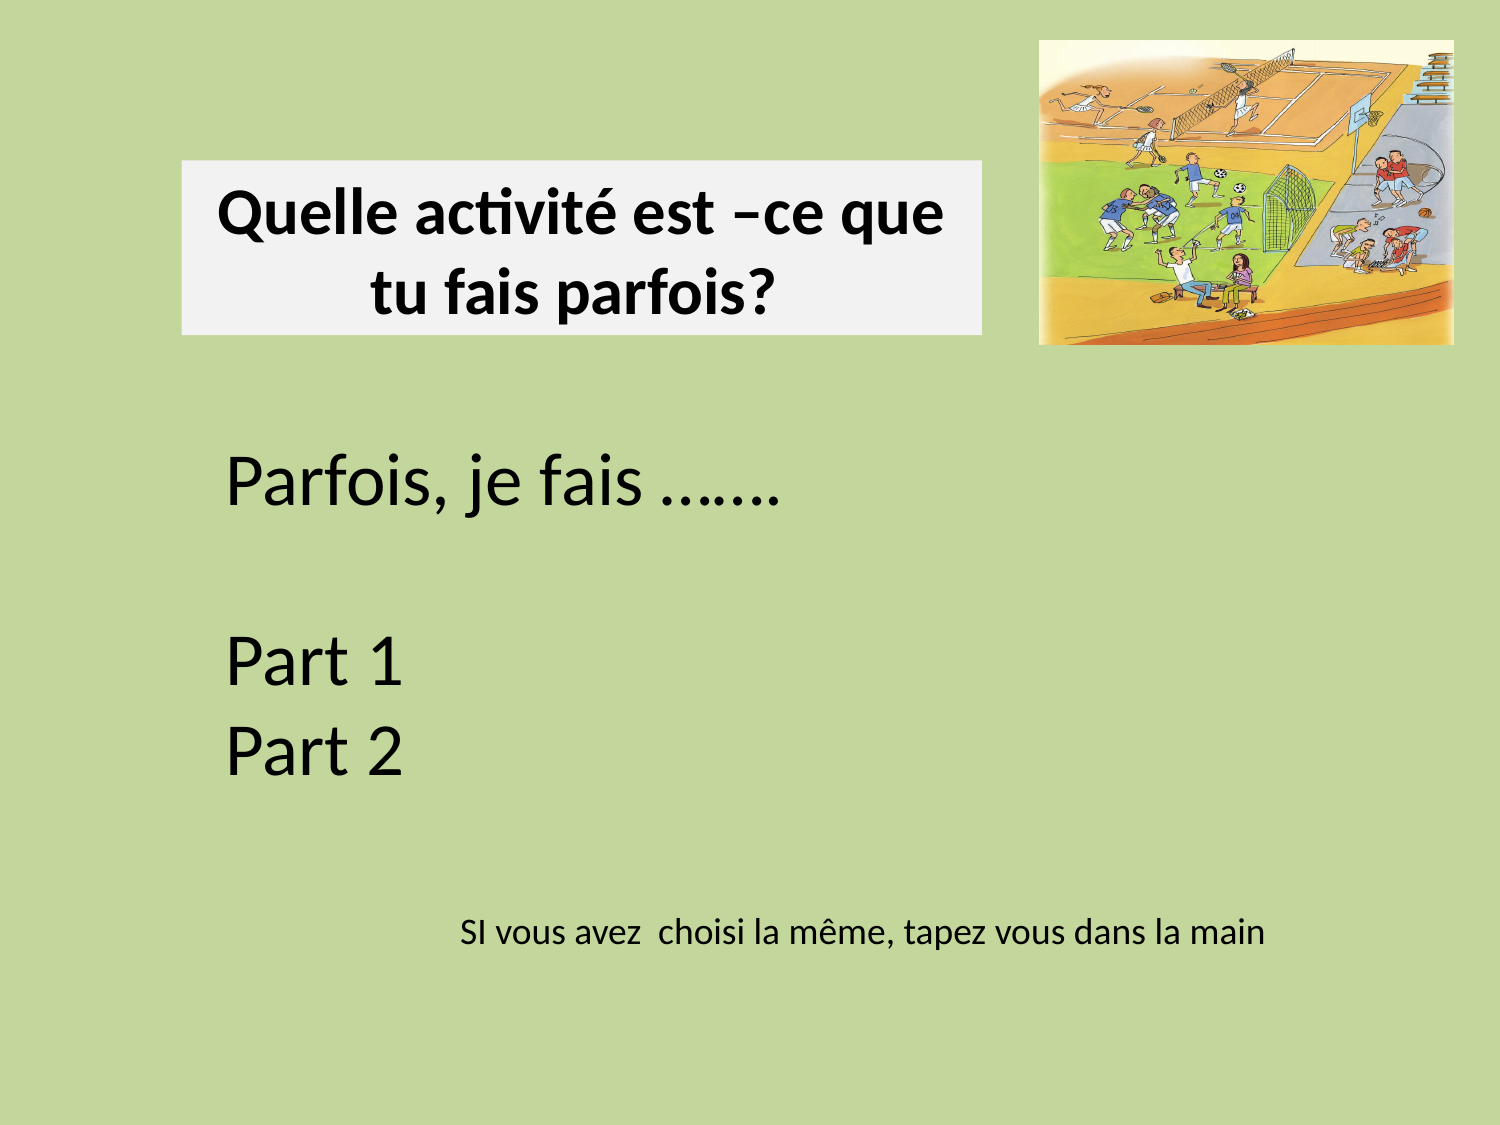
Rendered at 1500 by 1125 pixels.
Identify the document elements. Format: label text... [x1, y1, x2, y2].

text_box Quelle activité est –ce que tu fais parfois? [181, 160, 982, 336]
text_box SI vous avez choisi la même, tapez vous dans la main [445, 899, 1291, 960]
text_box Parfois, je fais ……. Part 1 Part 2 [210, 423, 1220, 798]
picture [1039, 40, 1454, 345]
